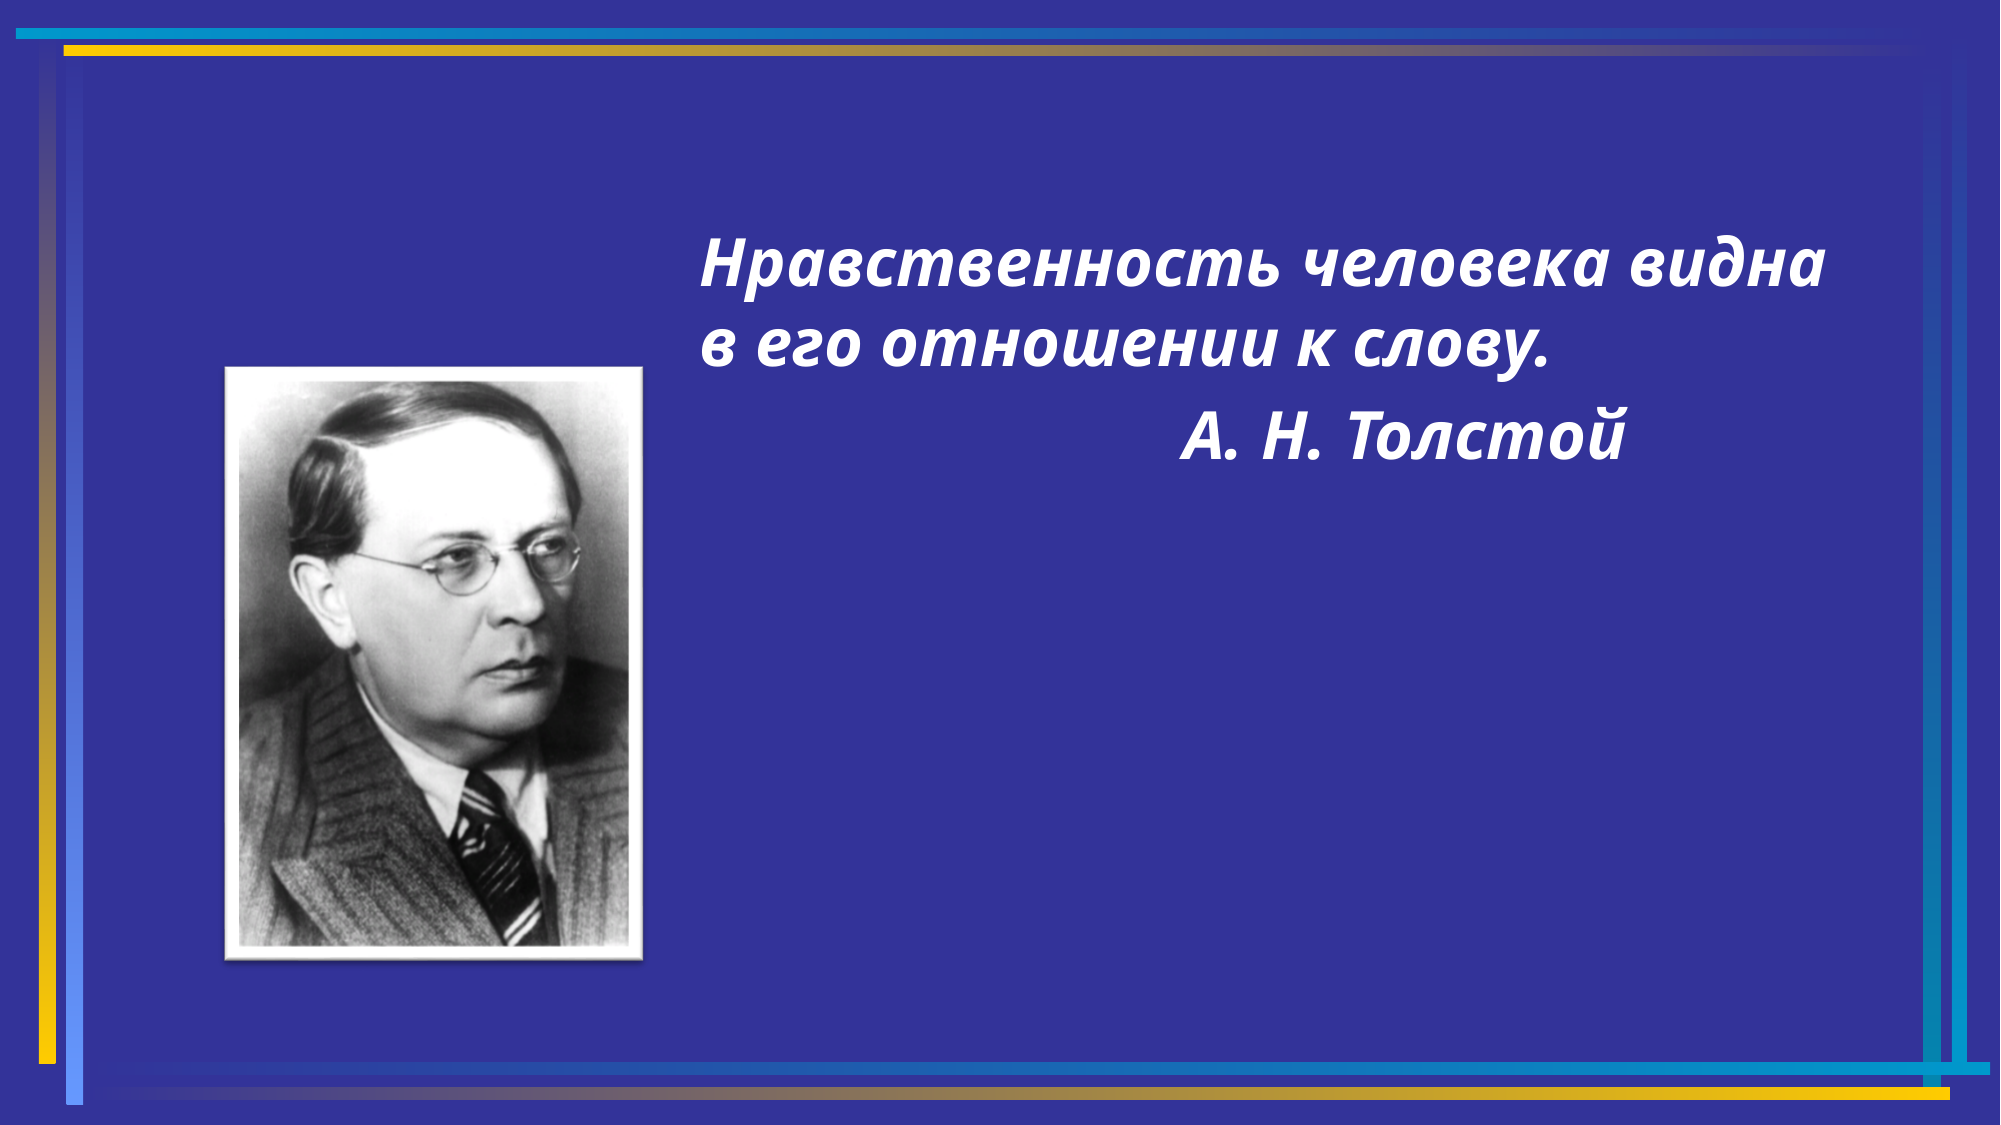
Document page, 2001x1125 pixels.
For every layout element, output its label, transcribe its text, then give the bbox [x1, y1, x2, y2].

picture [1545, 1062, 1552, 1075]
list Нравственность человека видна в его отношении к слову. А. Н. Толстой [685, 212, 1850, 975]
picture [213, 358, 654, 976]
